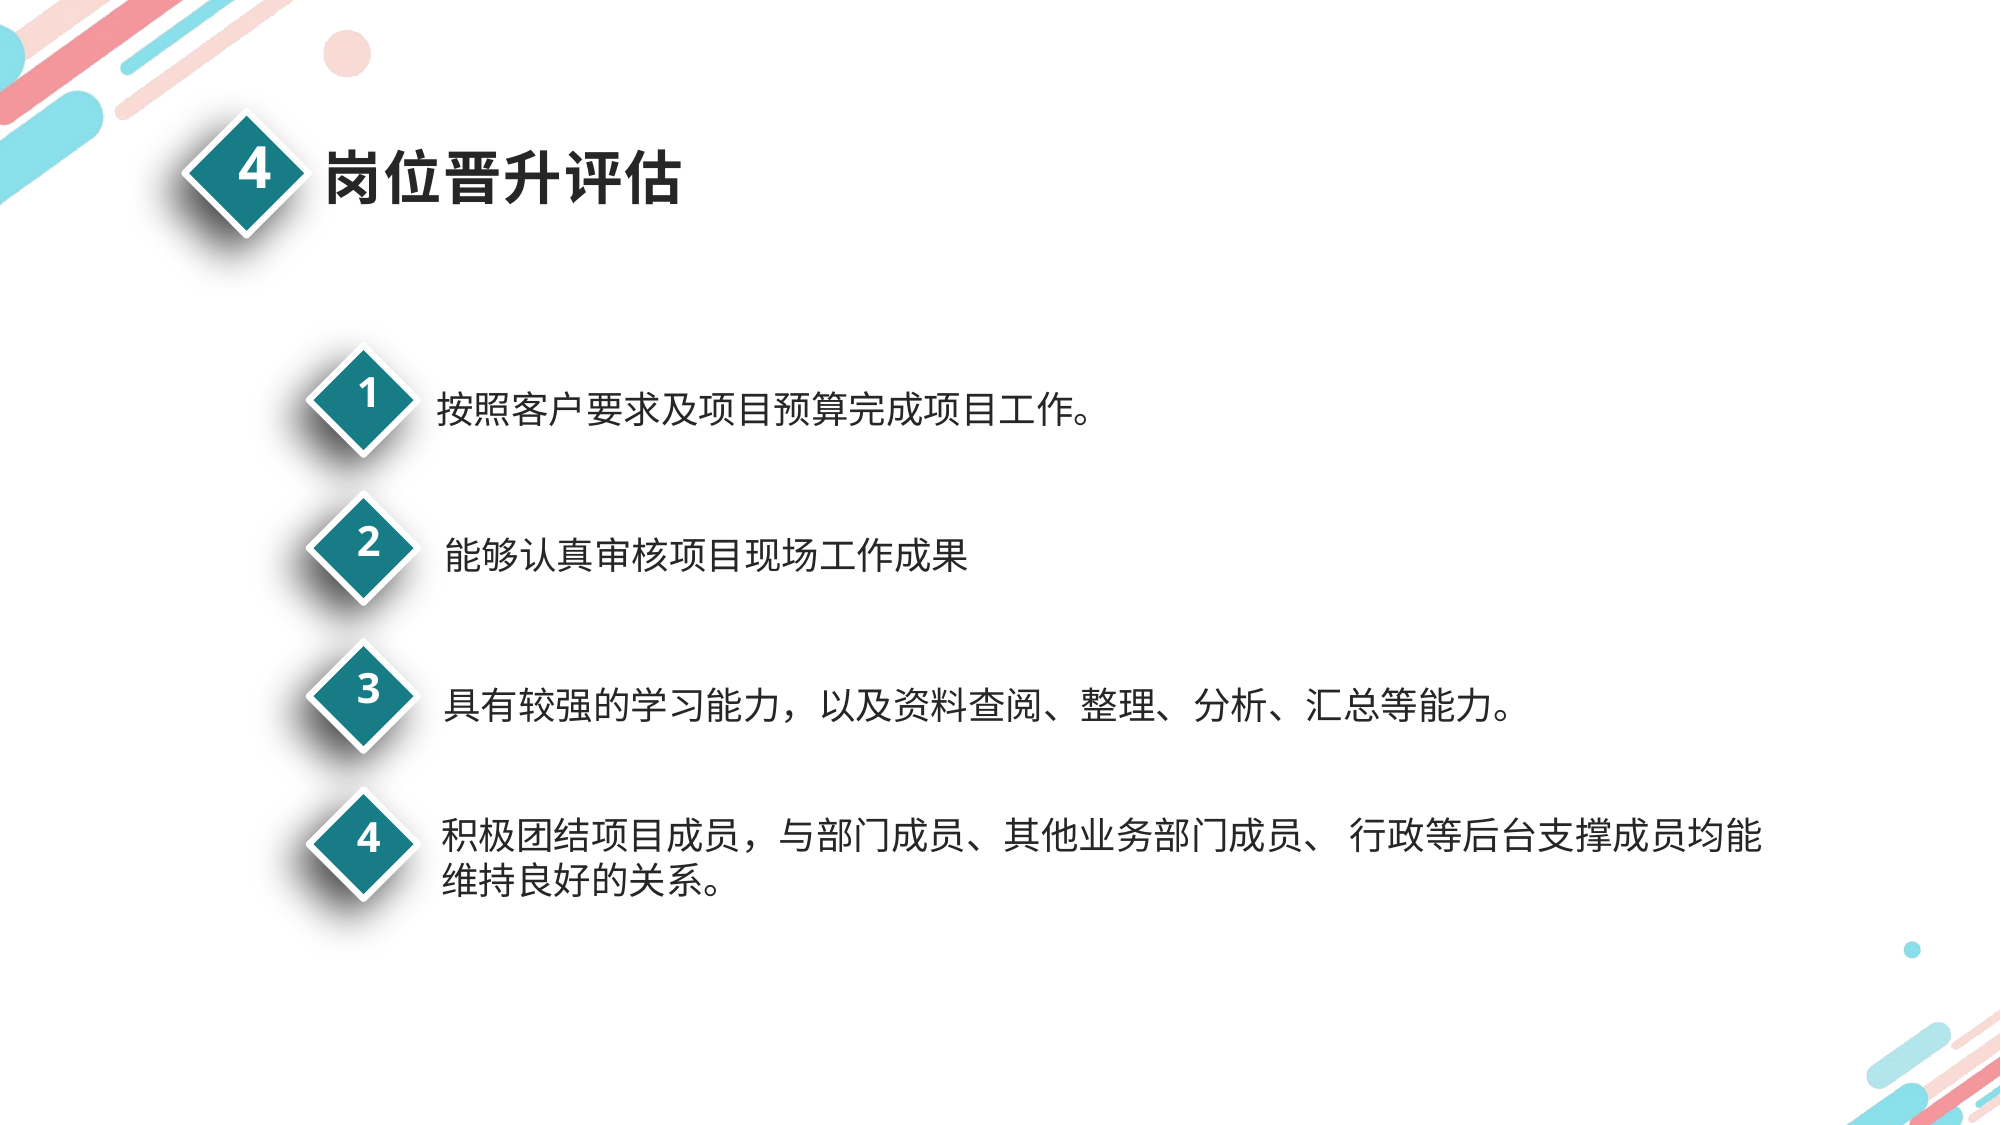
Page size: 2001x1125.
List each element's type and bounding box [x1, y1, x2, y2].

text_box [184, 110, 702, 236]
text_box [308, 641, 1552, 751]
picture [1818, 935, 2000, 1125]
text_box [308, 789, 1790, 911]
picture [0, 0, 528, 253]
text_box [308, 493, 987, 603]
text_box [308, 345, 1130, 455]
